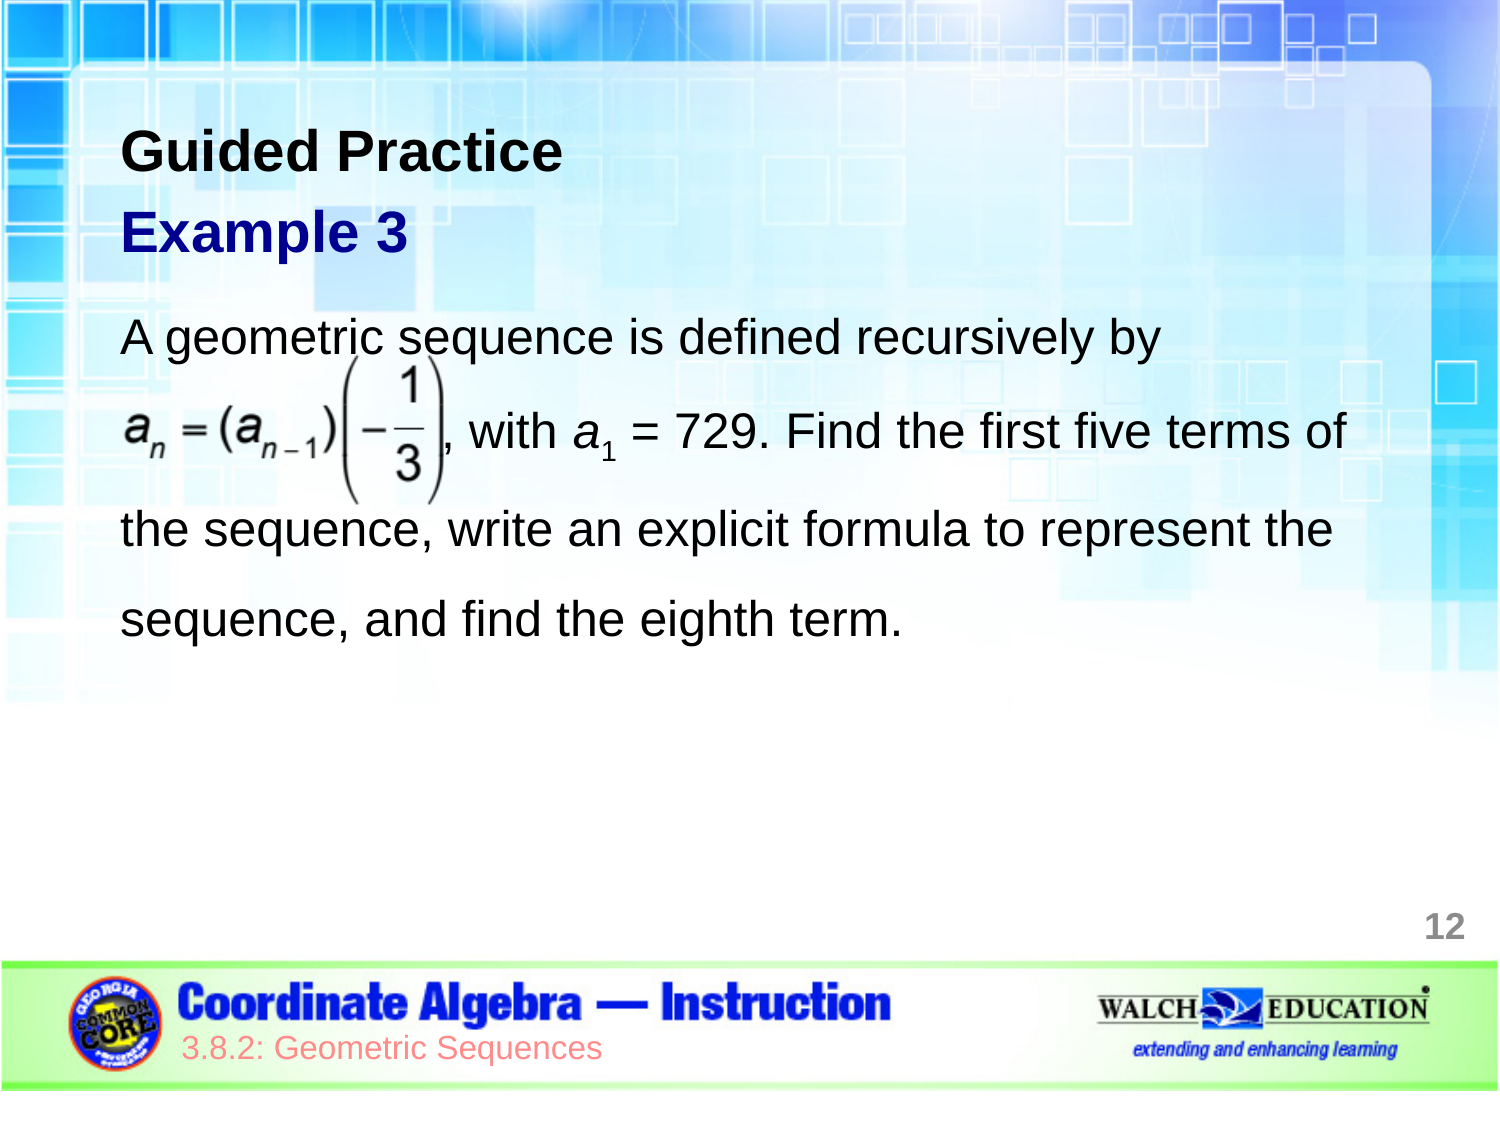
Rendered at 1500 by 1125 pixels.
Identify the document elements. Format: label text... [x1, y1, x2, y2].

subtitle Guided Practice Example 3 A geometric sequence is defined recursively by , with a1 = 729. Find the first five terms of the sequence, write an explicit formula to represent the sequence, and find the eighth term. [105, 105, 1394, 949]
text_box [120, 350, 445, 506]
slide_number 12 [1361, 901, 1481, 949]
footer 3.8.2: Geometric Sequences [166, 1024, 1080, 1069]
picture [1, 0, 1500, 1091]
